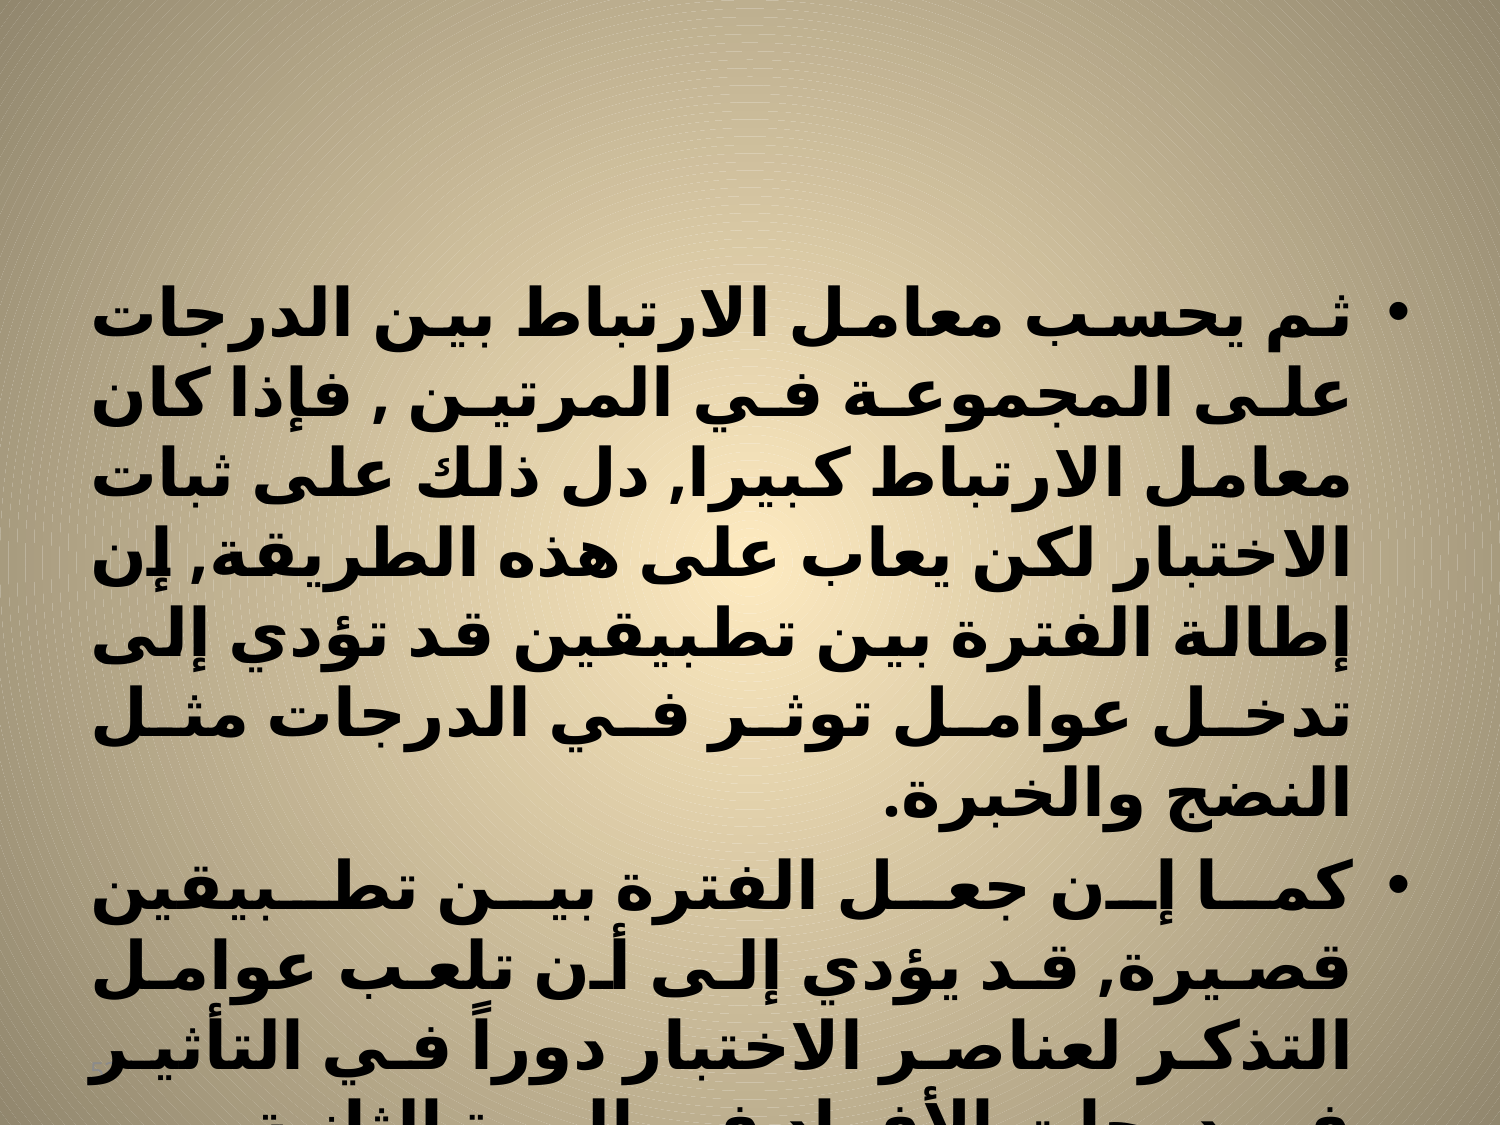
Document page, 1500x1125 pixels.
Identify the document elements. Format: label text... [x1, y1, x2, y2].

slide_number 53 [75, 1042, 425, 1103]
list ثم يحسب معامل الارتباط بين الدرجات على المجموعة في المرتين , فإذا كان معامل الارتباط كبيرا, دل ذلك على ثبات الاختبار لكن يعاب على هذه الطريقة, إن إطالة الفترة بين تطبيقين قد تؤدي إلى تدخل عوامل توثر في الدرجات مثل النضج والخبرة. كما إن جعل الفترة بين تطبيقين قصيرة, قد يؤدي إلى أن تلعب عوامل التذكر لعناصر الاختبار دوراً في التأثير في درجات الأفراد في المرة الثانية. [75, 262, 1425, 1005]
